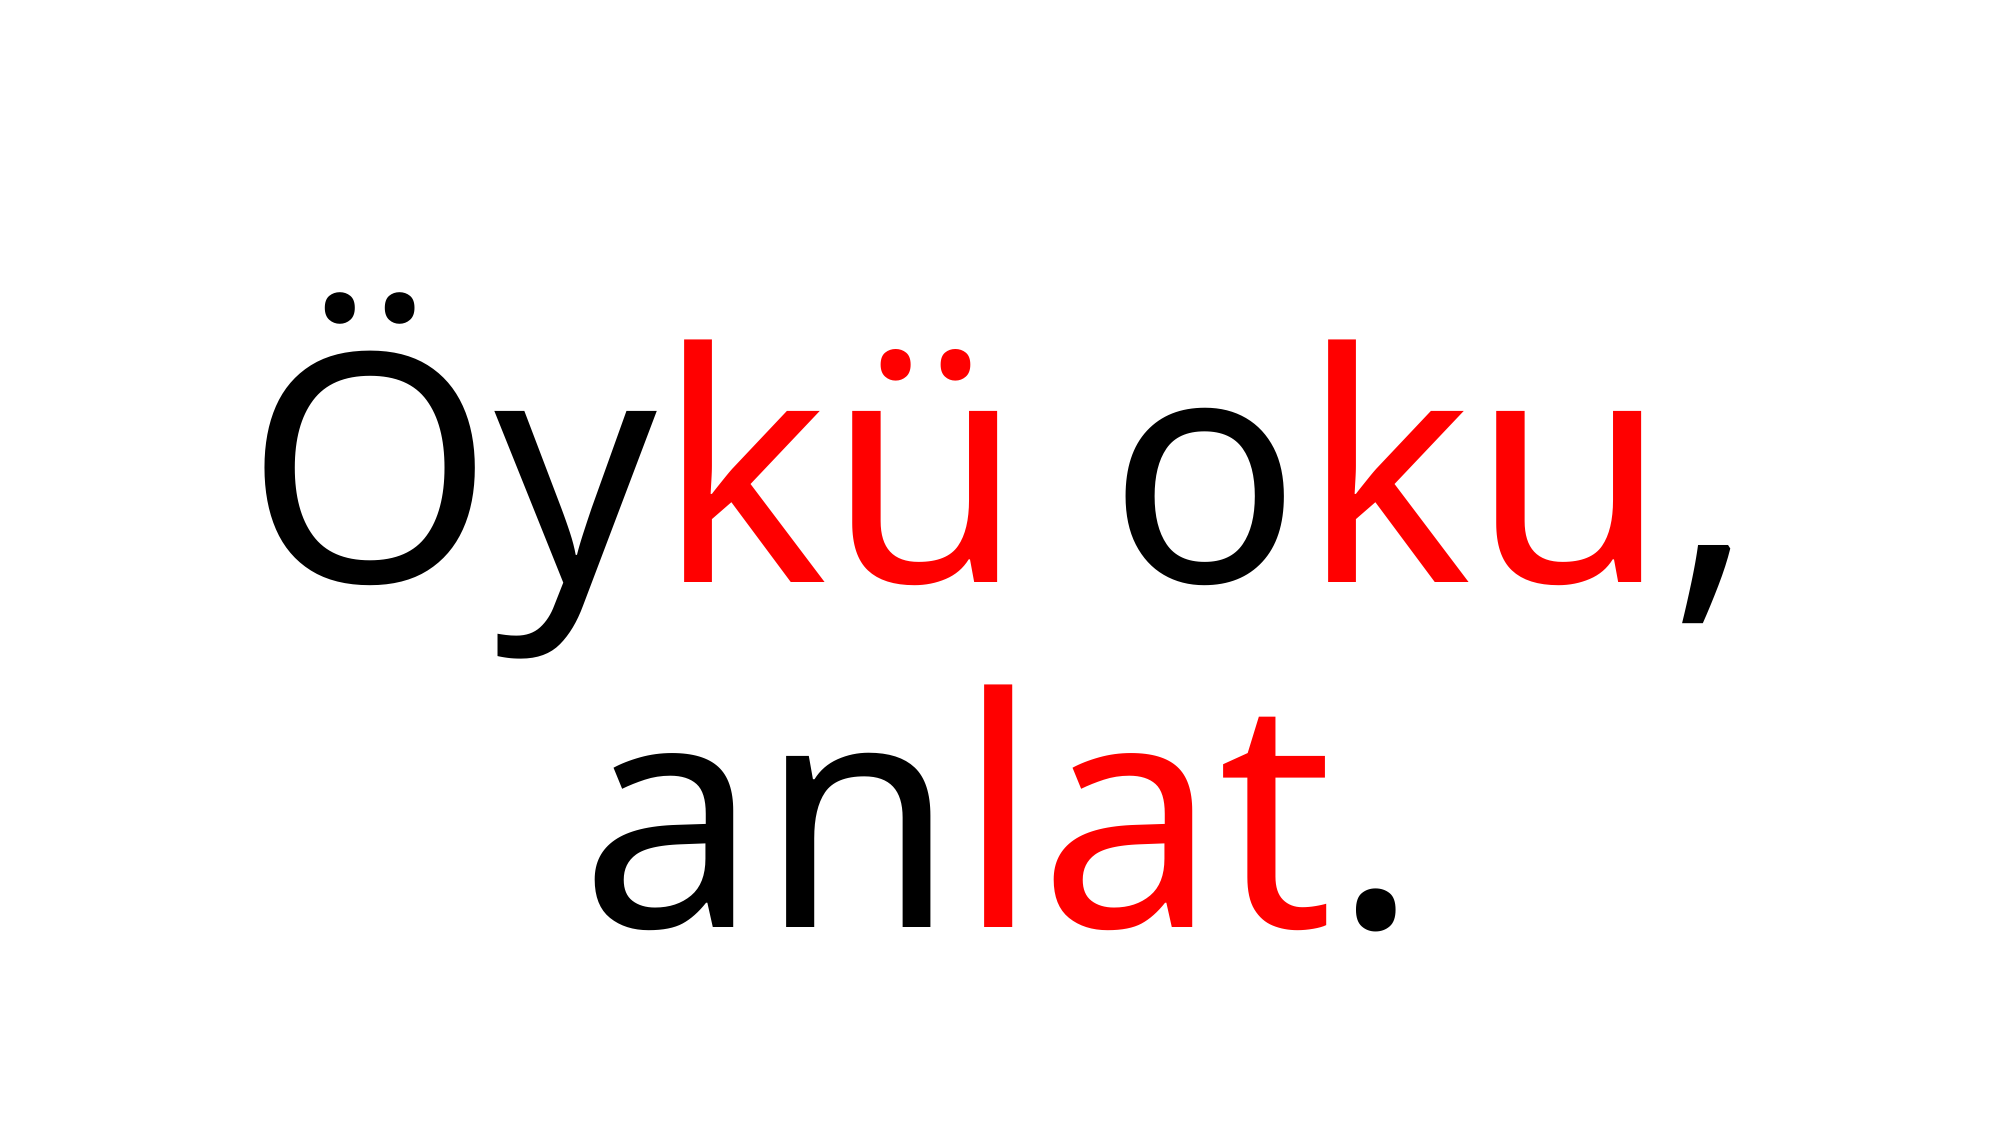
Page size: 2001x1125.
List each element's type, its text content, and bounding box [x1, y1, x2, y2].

list Öykü oku, anlat. [137, 299, 1863, 1014]
